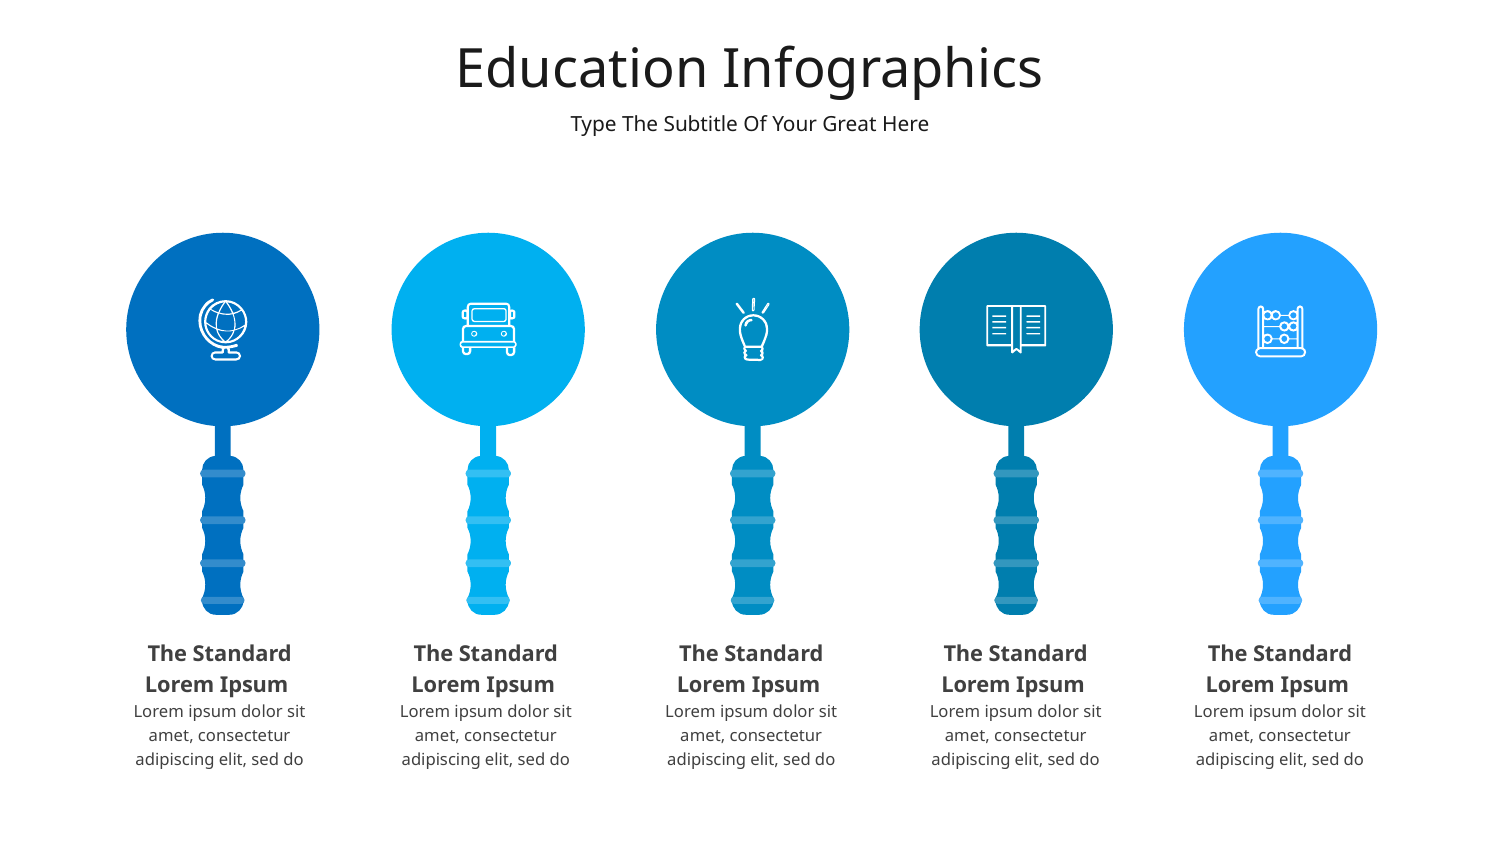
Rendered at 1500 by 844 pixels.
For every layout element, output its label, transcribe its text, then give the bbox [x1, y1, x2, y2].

title Education Infographics [63, 25, 1437, 107]
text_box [198, 298, 248, 361]
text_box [391, 232, 586, 615]
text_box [735, 297, 770, 362]
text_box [993, 469, 1040, 604]
text_box The Standard Lorem Ipsum Lorem ipsum dolor sit amet, consectetur adipiscing elit, sed do [390, 634, 582, 769]
text_box The Standard Lorem Ipsum Lorem ipsum dolor sit amet, consectetur adipiscing elit, sed do [655, 634, 847, 769]
text_box The Standard Lorem Ipsum Lorem ipsum dolor sit amet, consectetur adipiscing elit, sed do [920, 634, 1112, 769]
text_box The Standard Lorem Ipsum Lorem ipsum dolor sit amet, consectetur adipiscing elit, sed do [1184, 634, 1376, 769]
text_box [919, 232, 1114, 615]
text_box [655, 232, 850, 615]
text_box The Standard Lorem Ipsum Lorem ipsum dolor sit amet, consectetur adipiscing elit, sed do [124, 634, 316, 769]
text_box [125, 232, 320, 615]
list Type The Subtitle Of Your Great Here [63, 108, 1437, 138]
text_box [465, 469, 512, 604]
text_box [199, 469, 246, 604]
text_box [729, 469, 776, 604]
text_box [459, 302, 517, 357]
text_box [1183, 232, 1378, 615]
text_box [986, 304, 1047, 355]
